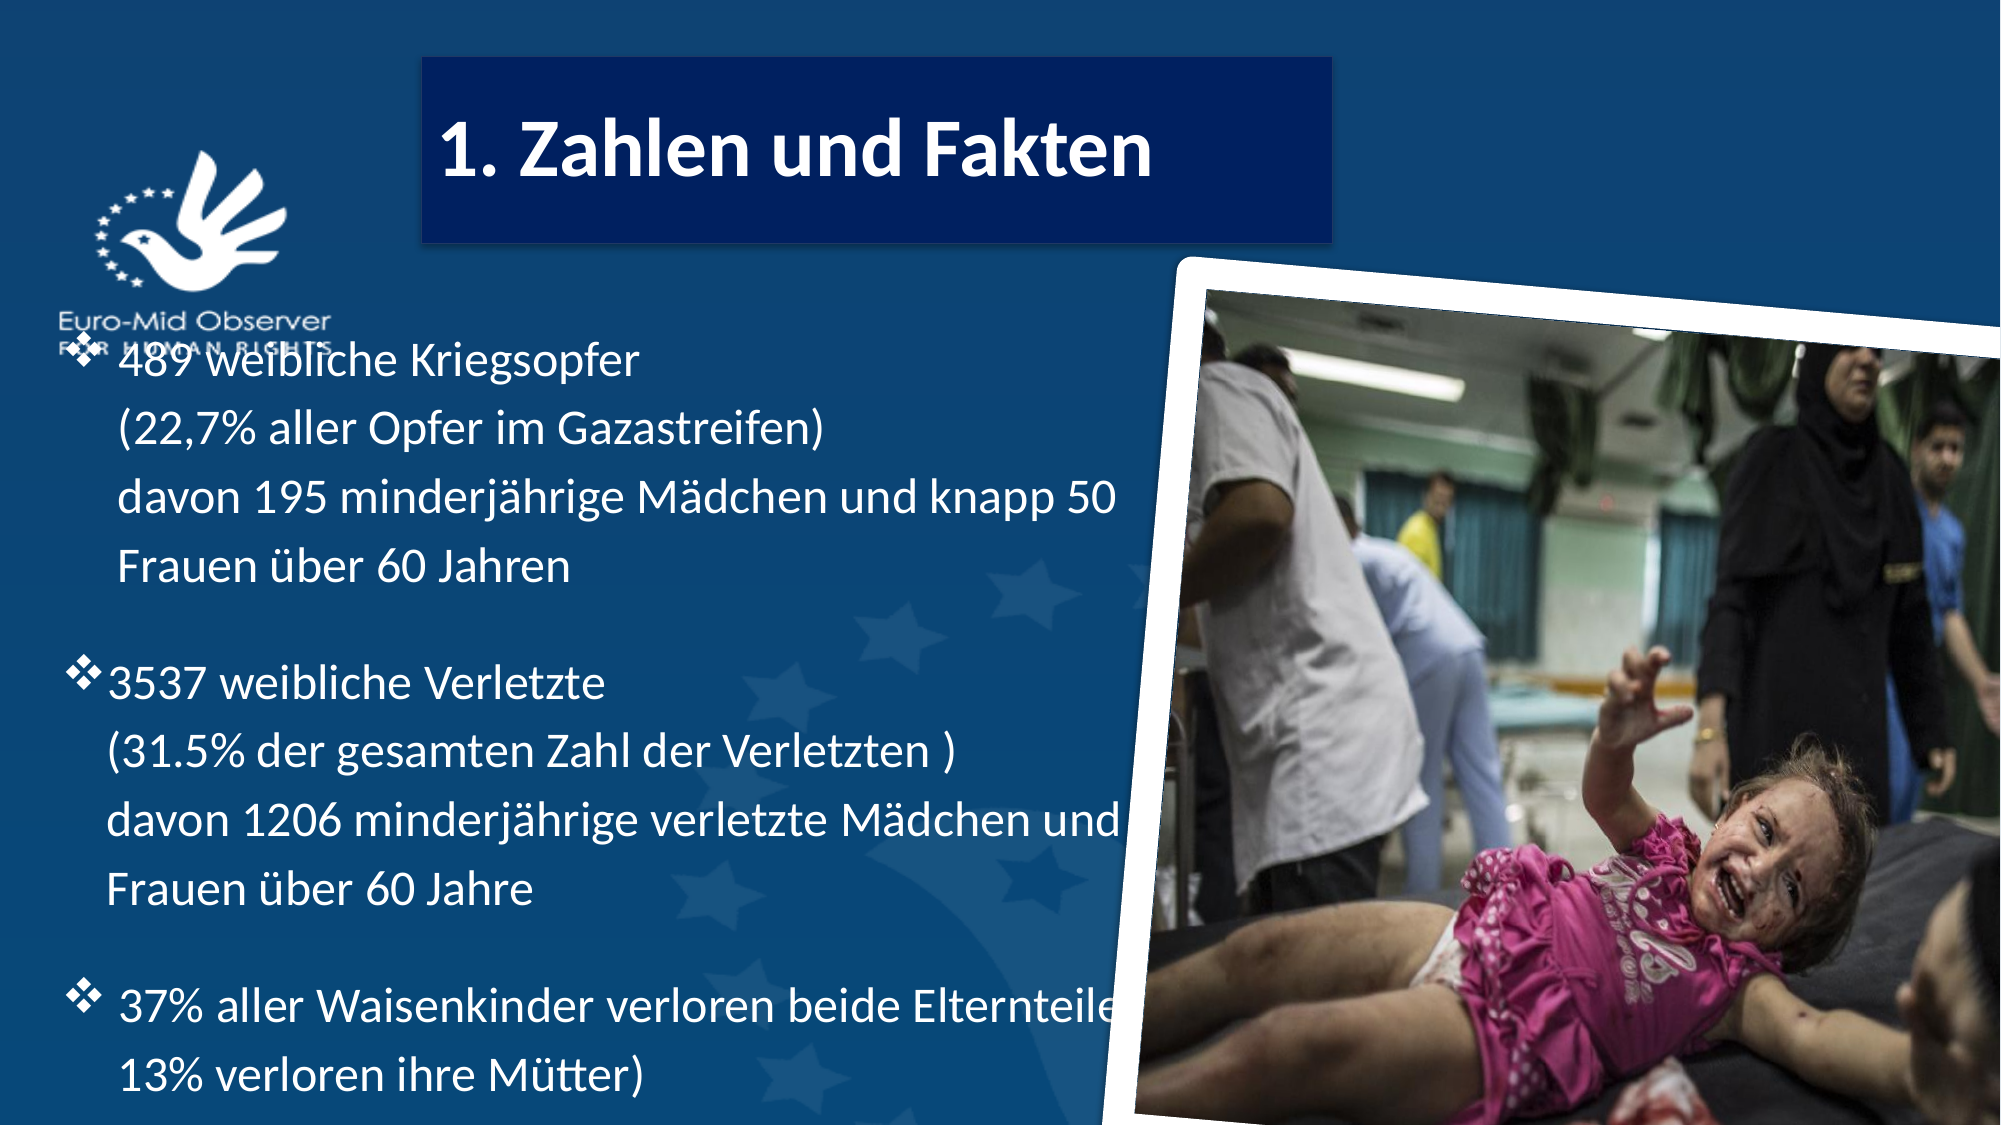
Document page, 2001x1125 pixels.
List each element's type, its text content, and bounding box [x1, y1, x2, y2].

list 489 weibliche Kriegsopfer (22,7% aller Opfer im Gazastreifen) davon 195 minderjährige Mädchen und knapp 50 Frauen über 60 Jahren 3537 weibliche Verletzte (31.5% der gesamten Zahl der Verletzten ) davon 1206 minderjährige verletzte Mädchen und 220 Frauen über 60 Jahre 37% aller Waisenkinder verloren beide Elternteile und 13% verloren ihre Mütter) [46, 329, 1165, 1125]
picture [0, 0, 2001, 1125]
title 1. Zahlen und Fakten [421, 56, 1333, 244]
